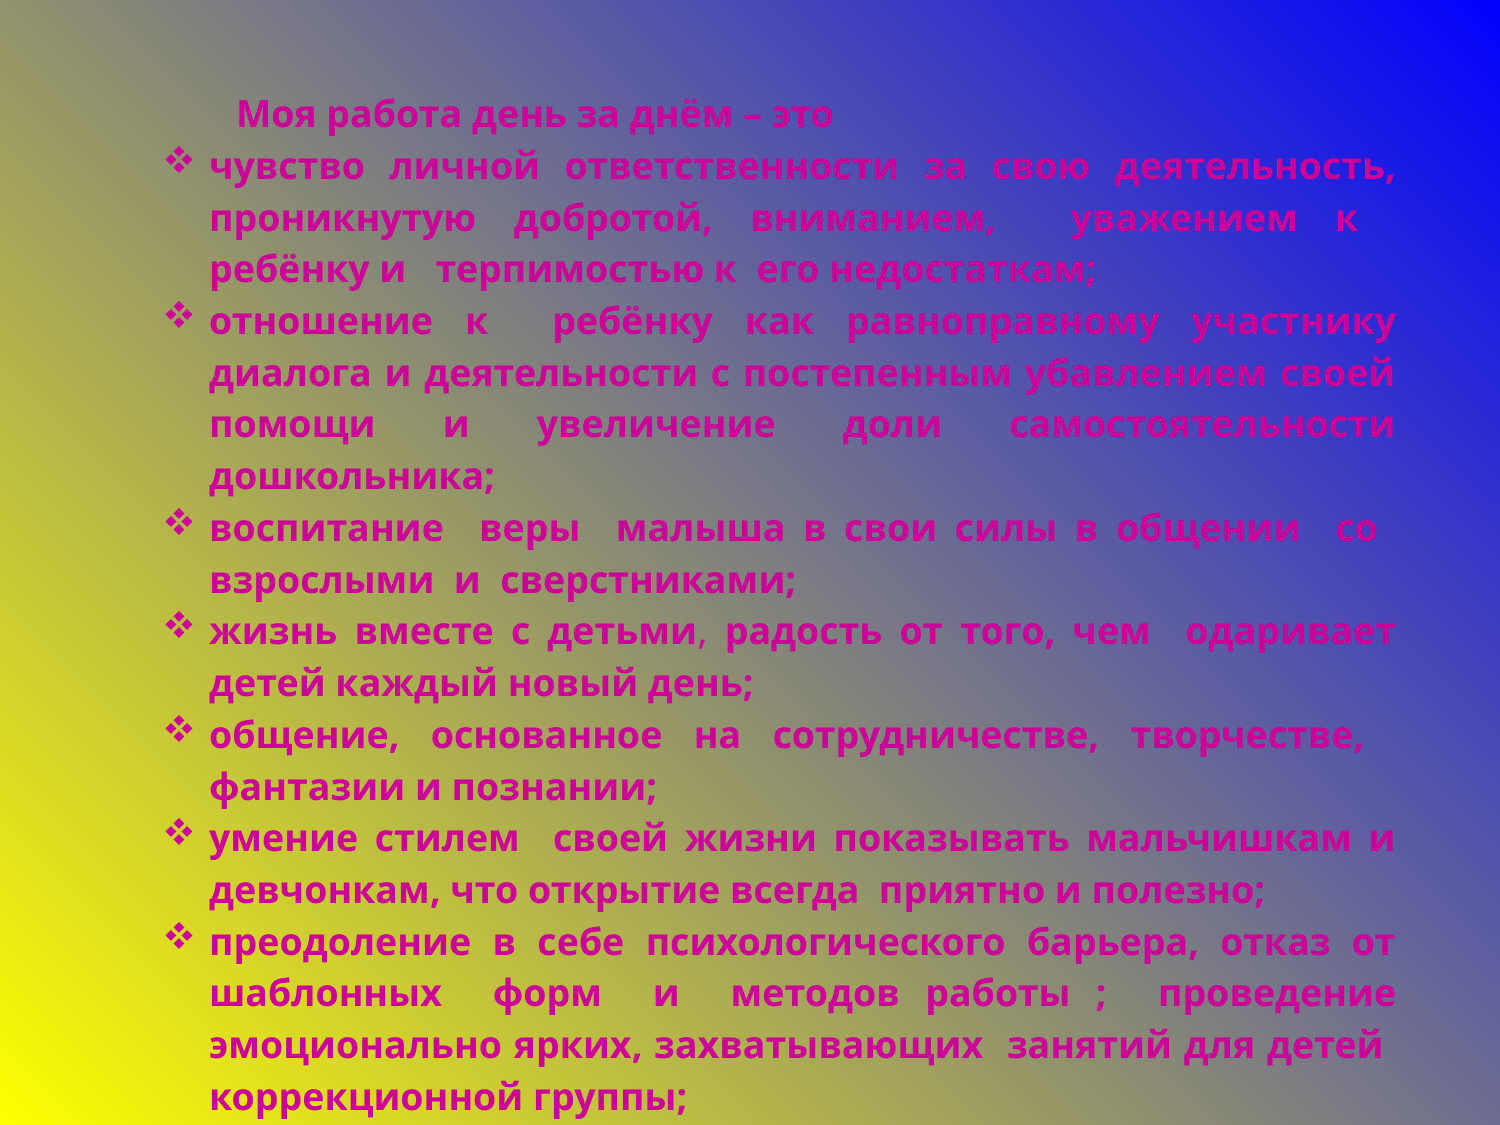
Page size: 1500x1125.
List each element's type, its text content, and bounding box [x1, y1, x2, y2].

text_box Моя работа день за днём – это чувство личной ответственности за свою деятельность, проникнутую добротой, вниманием, уважением к ребёнку и терпимостью к его недостаткам; отношение к ребёнку как равноправному участнику диалога и деятельности с постепенным убавлением своей помощи и увеличение доли самостоятельности дошкольника; воспитание веры малыша в свои силы в общении со взрослыми и сверстниками; жизнь вместе с детьми, радость от того, чем одаривает детей каждый новый день; общение, основанное на сотрудничестве, творчестве, фантазии и познании; умение стилем своей жизни показывать мальчишкам и девчонкам, что открытие всегда приятно и полезно; преодоление в себе психологического барьера, отказ от шаблонных форм и методов работы ; проведение эмоционально ярких, захватывающих занятий для детей коррекционной группы; понимание того, что скука в работе с детьми — поистине универсальный «выключатель»; педагог — не транслятор учебной деятельности, а помощник и умелый руководитель. [147, 30, 1412, 1125]
